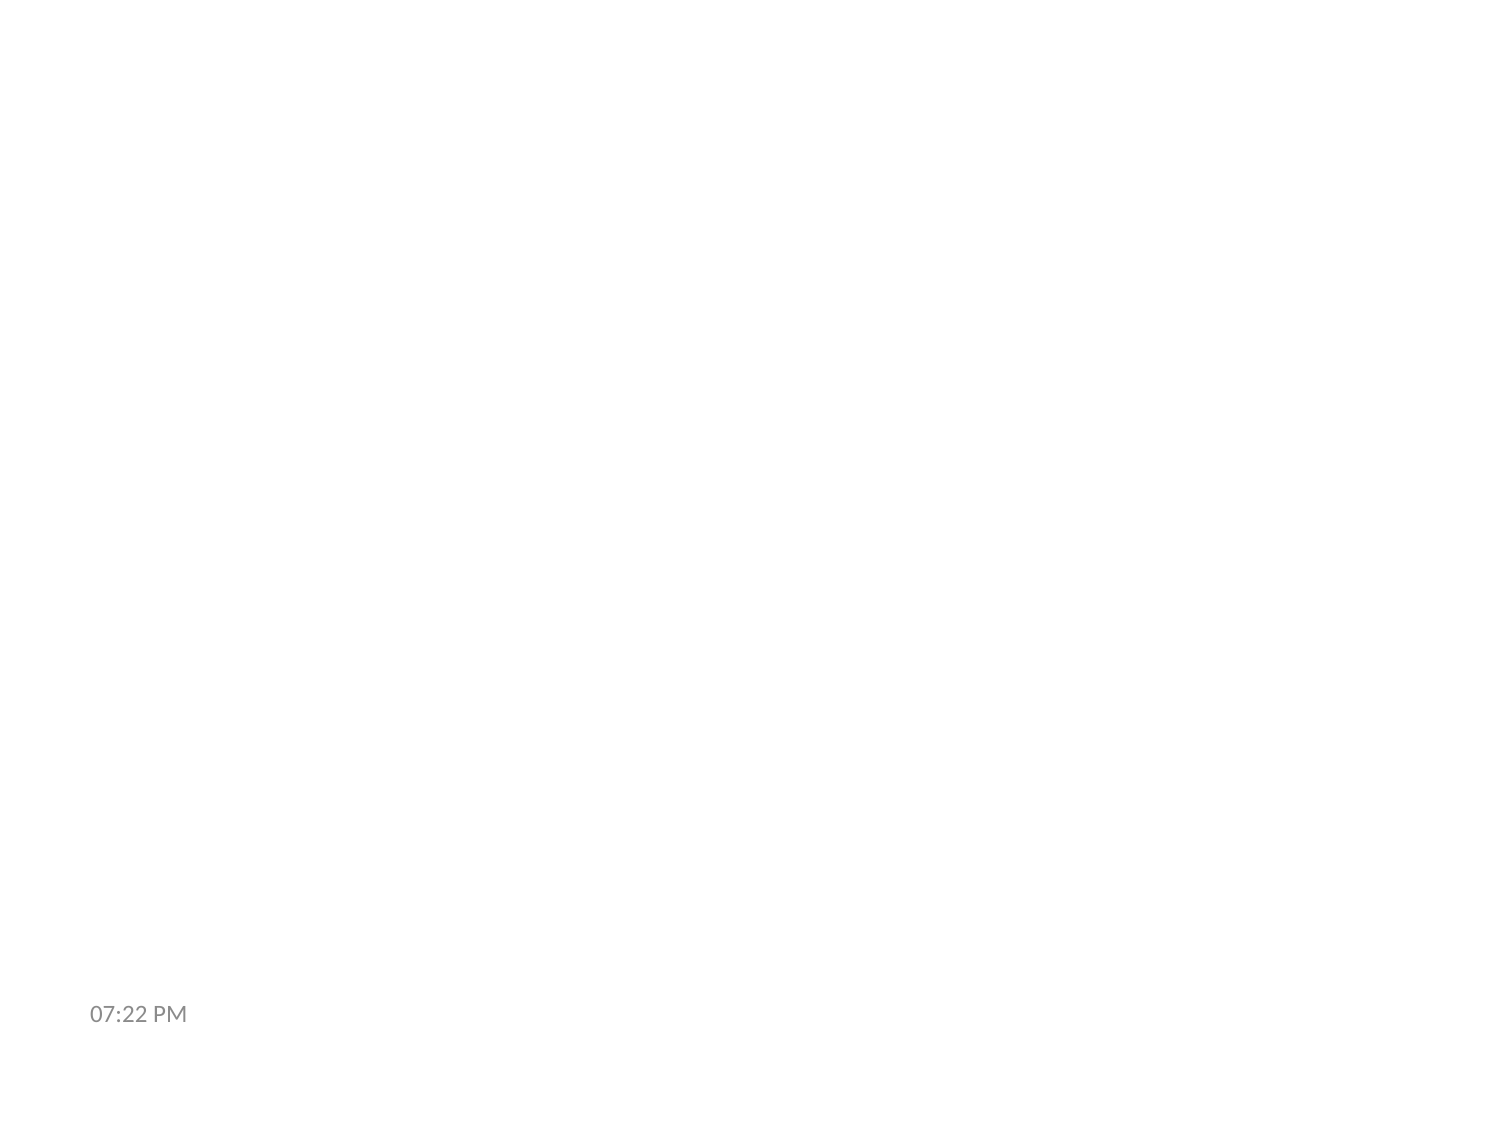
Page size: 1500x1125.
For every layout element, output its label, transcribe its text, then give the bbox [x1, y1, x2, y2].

text_box 3:35 PM [75, 982, 425, 1043]
